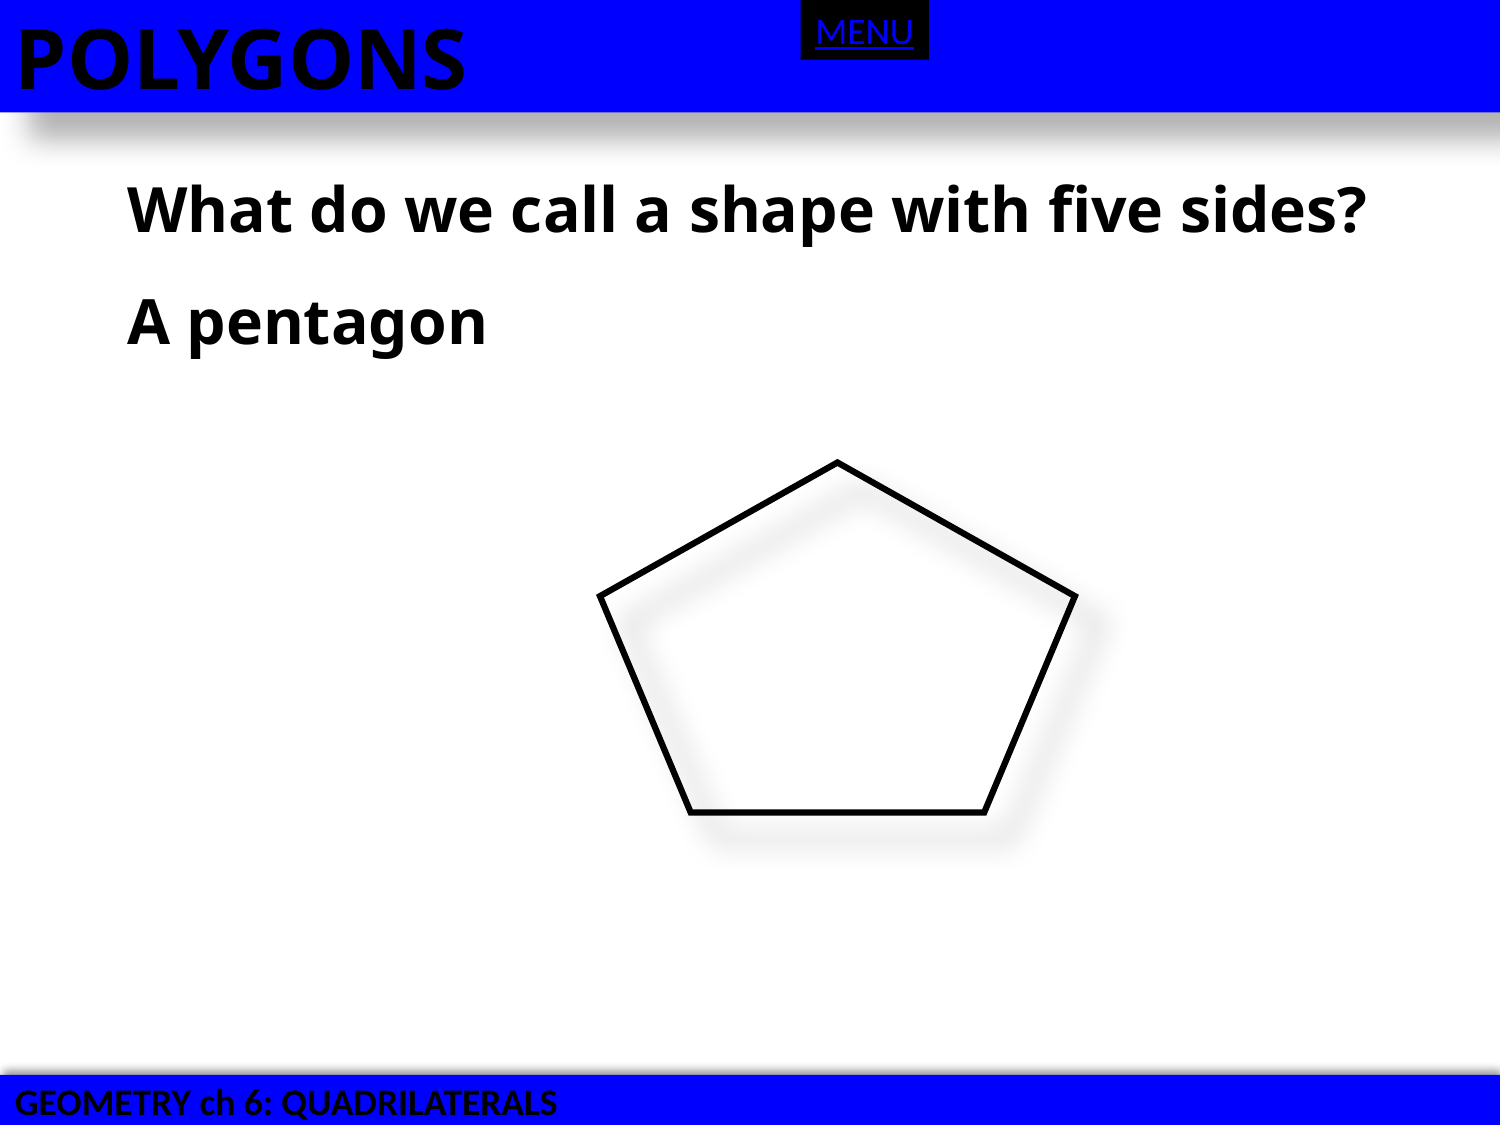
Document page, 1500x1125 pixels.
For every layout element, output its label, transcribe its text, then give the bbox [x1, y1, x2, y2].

text_box GEOMETRY ch 6: QUADRILATERALS [0, 1073, 1500, 1125]
text_box What do we call a shape with five sides? [112, 162, 1463, 253]
text_box POLYGONS [0, 0, 1500, 114]
text_box MENU [800, 0, 929, 60]
text_box [600, 462, 1075, 813]
text_box A pentagon [112, 275, 1463, 365]
